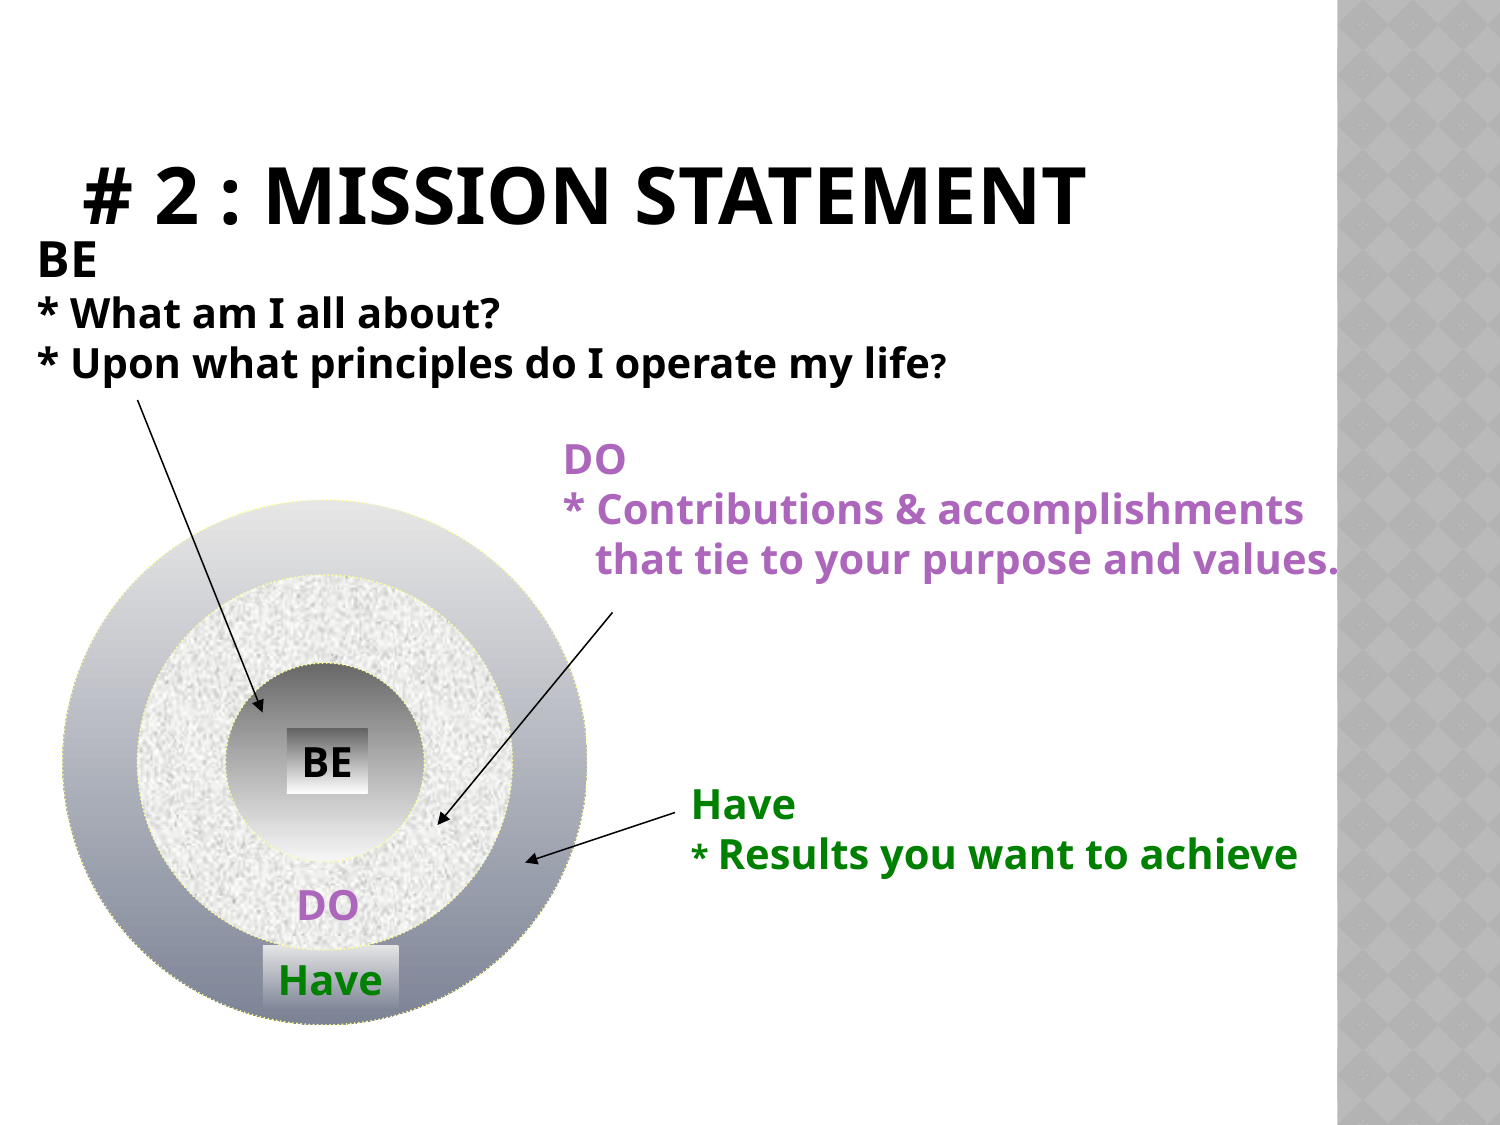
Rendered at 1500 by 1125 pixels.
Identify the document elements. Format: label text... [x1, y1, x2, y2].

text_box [136, 574, 513, 951]
text_box Have * Results you want to achieve [675, 770, 1314, 886]
title # 2 : Mission Statement [75, 52, 1263, 240]
text_box DO * Contributions & accomplishments that tie to your purpose and values. [547, 425, 1355, 590]
text_box BE * What am I all about? * Upon what principles do I operate my life? [21, 219, 970, 395]
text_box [61, 499, 588, 1026]
